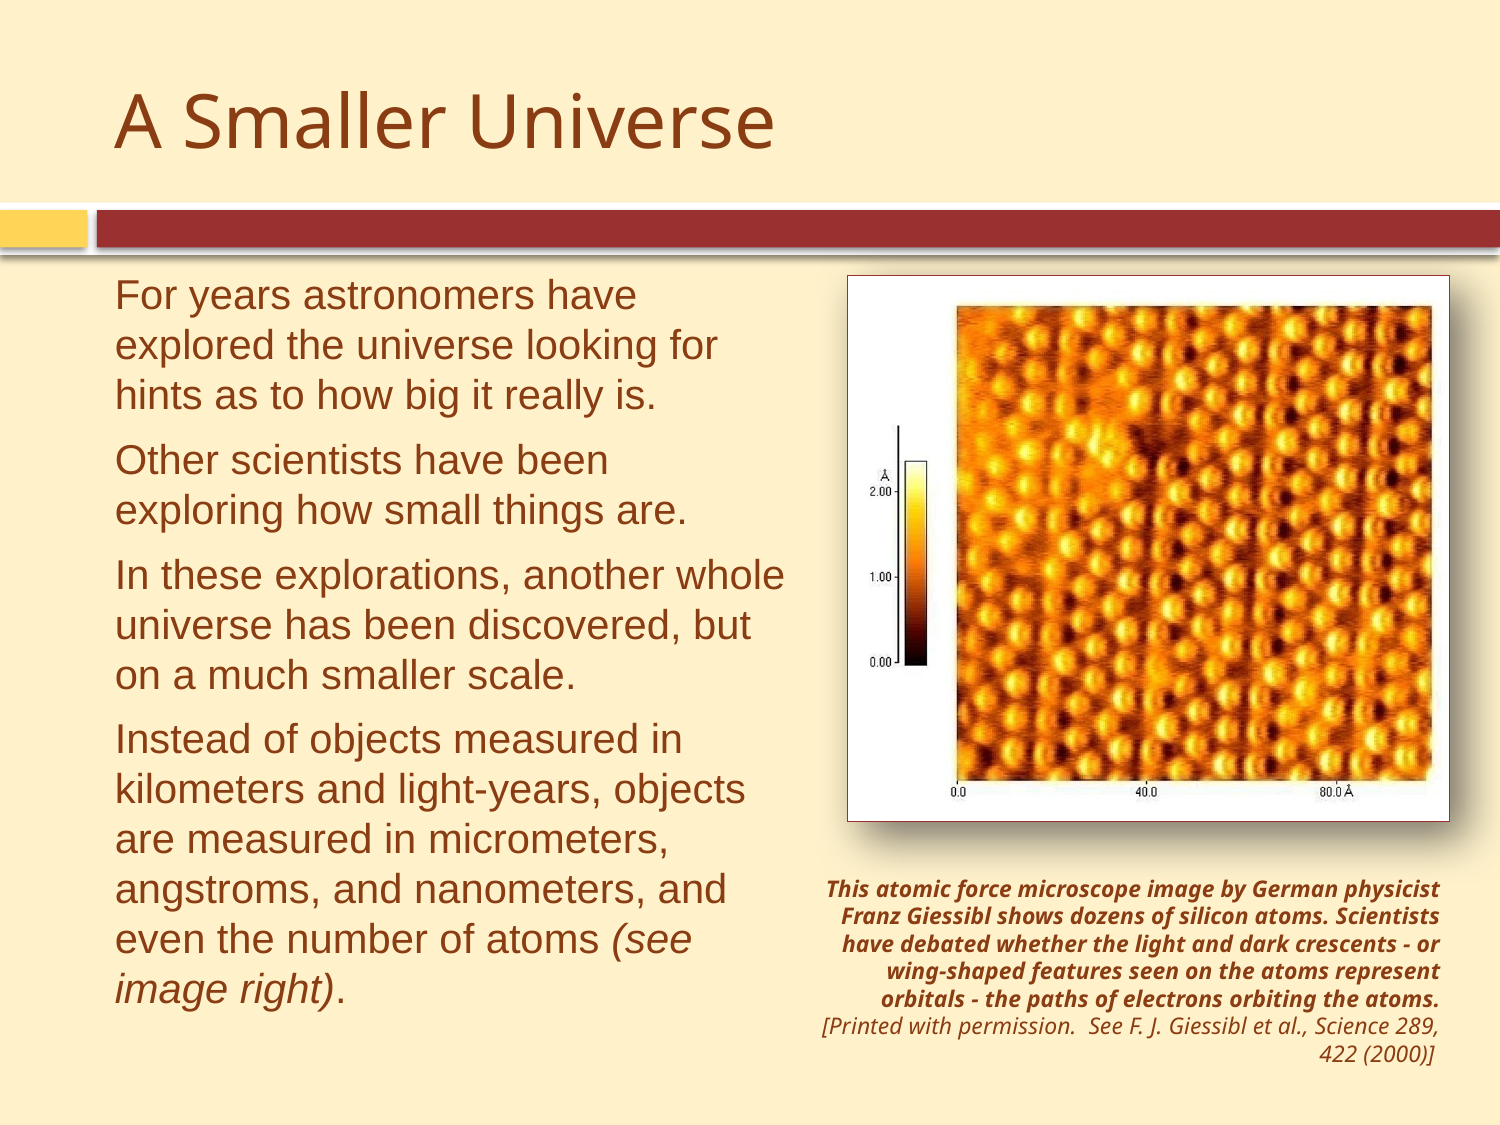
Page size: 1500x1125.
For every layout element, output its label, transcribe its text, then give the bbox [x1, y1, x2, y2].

title A Smaller Universe [99, 37, 1438, 200]
text_box This atomic force microscope image by German physicist Franz Giessibl shows dozens of silicon atoms. Scientists have debated whether the light and dark crescents - or wing-shaped features seen on the atoms represent orbitals - the paths of electrons orbiting the atoms. [Printed with permission. See F. J. Giessibl et al., Science 289, 422 (2000)] [799, 867, 1456, 1075]
picture [847, 274, 1451, 823]
list For years astronomers have explored the universe looking for hints as to how big it really is. Other scientists have been exploring how small things are. In these explorations, another whole universe has been discovered, but on a much smaller scale. Instead of objects measured in kilometers and light-years, objects are measured in micrometers, angstroms, and nanometers, and even the number of atoms (see image right). [99, 260, 805, 1048]
